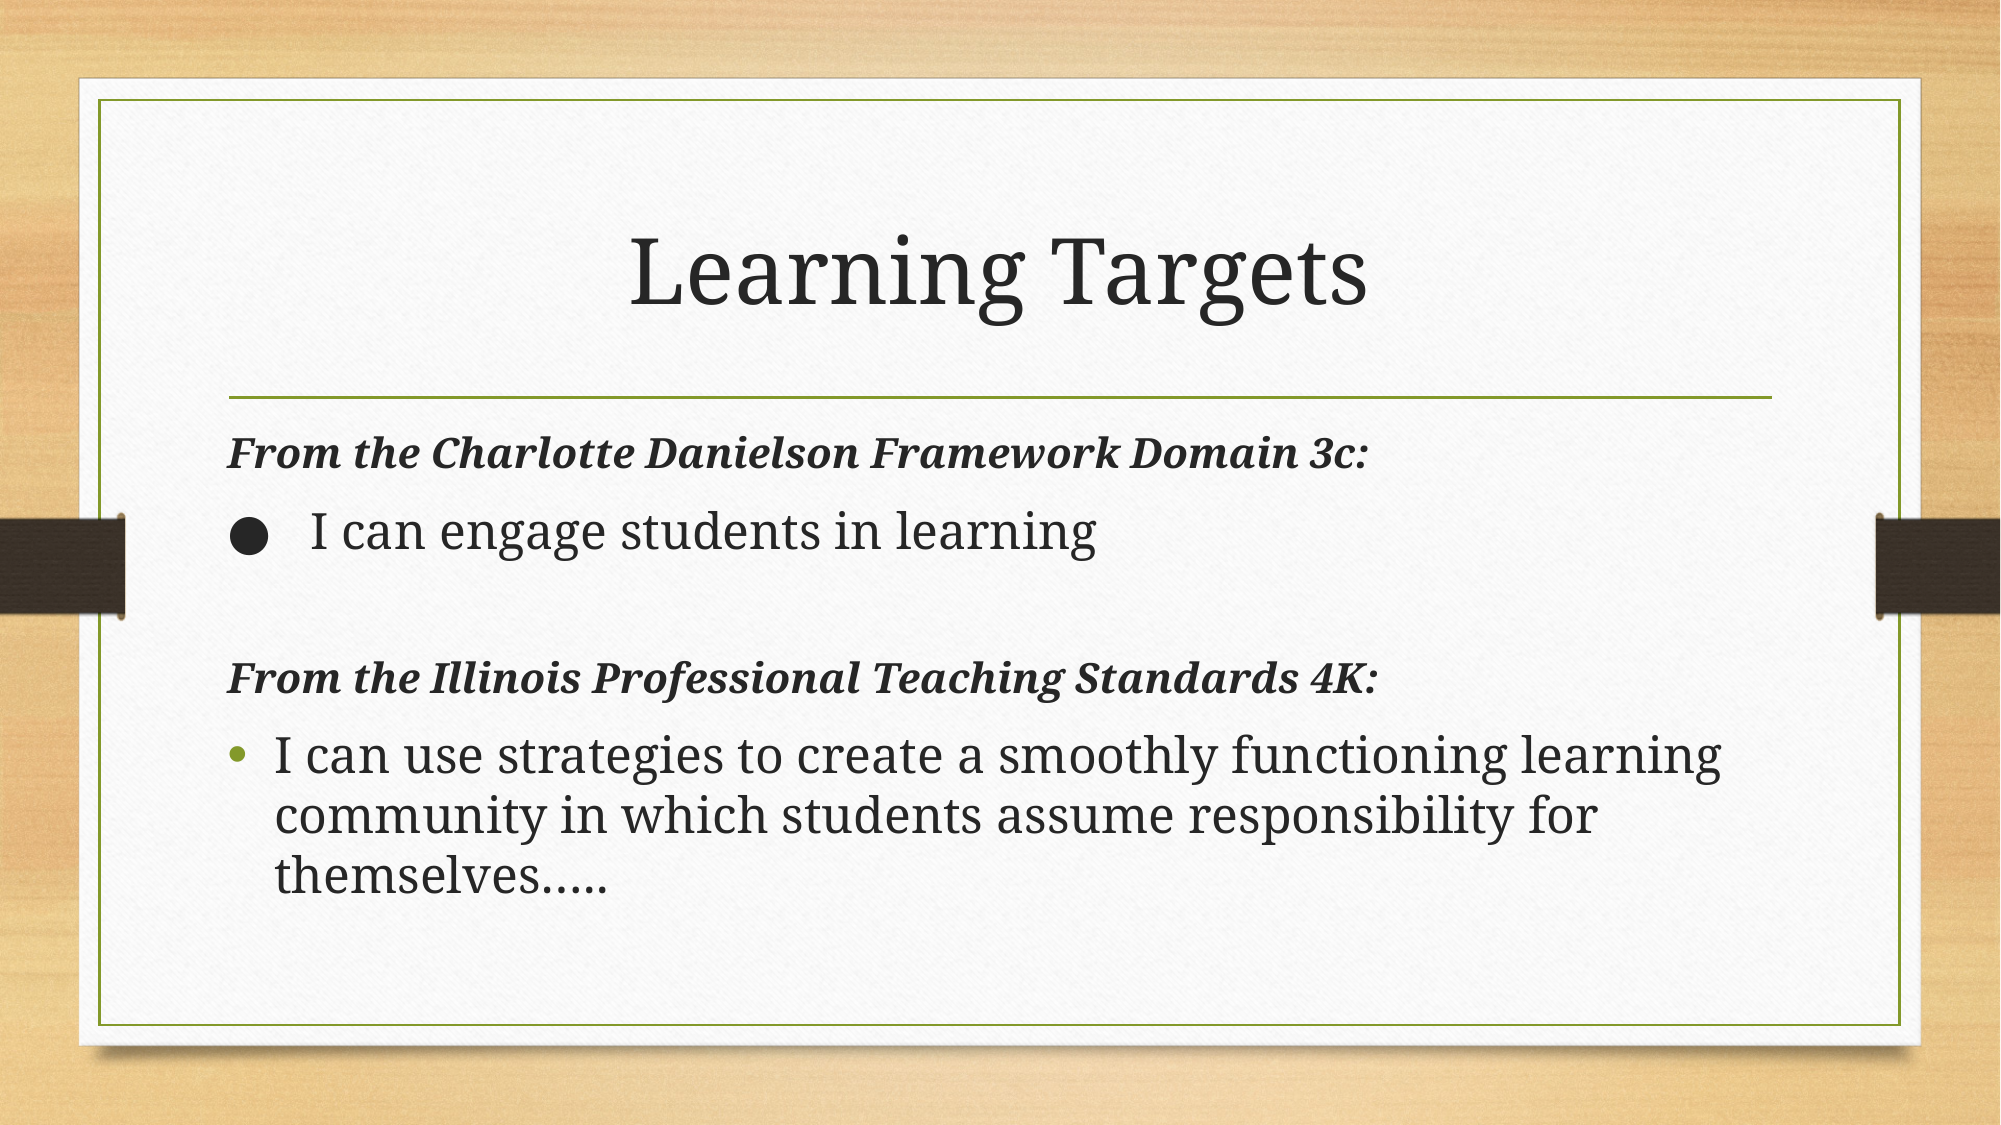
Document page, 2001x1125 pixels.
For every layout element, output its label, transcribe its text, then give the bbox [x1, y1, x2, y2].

title Learning Targets [212, 161, 1788, 375]
picture [0, 0, 2001, 1125]
list From the Charlotte Danielson Framework Domain 3c: ● I can engage students in learning From the Illinois Professional Teaching Standards 4K: I can use strategies to create a smoothly functioning learning community in which students assume responsibility for themselves….. [212, 419, 1788, 964]
